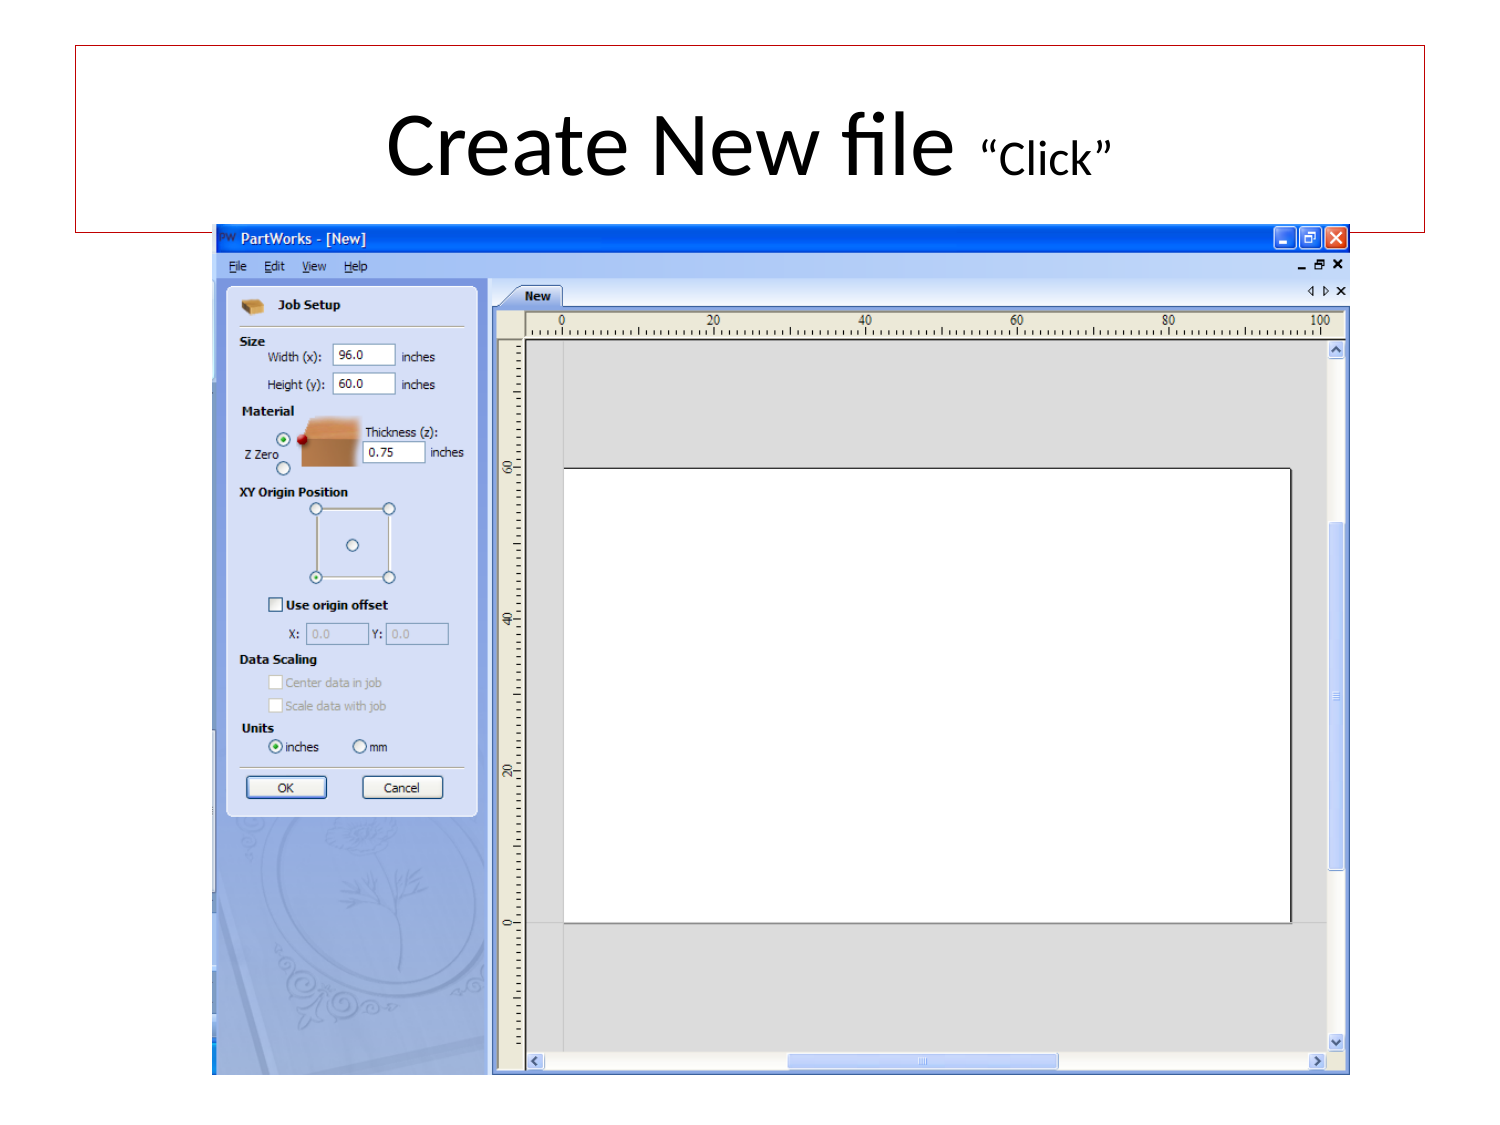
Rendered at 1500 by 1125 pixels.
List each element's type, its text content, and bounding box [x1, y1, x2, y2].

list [212, 224, 1351, 1075]
title Create New file “Click” [75, 45, 1425, 233]
